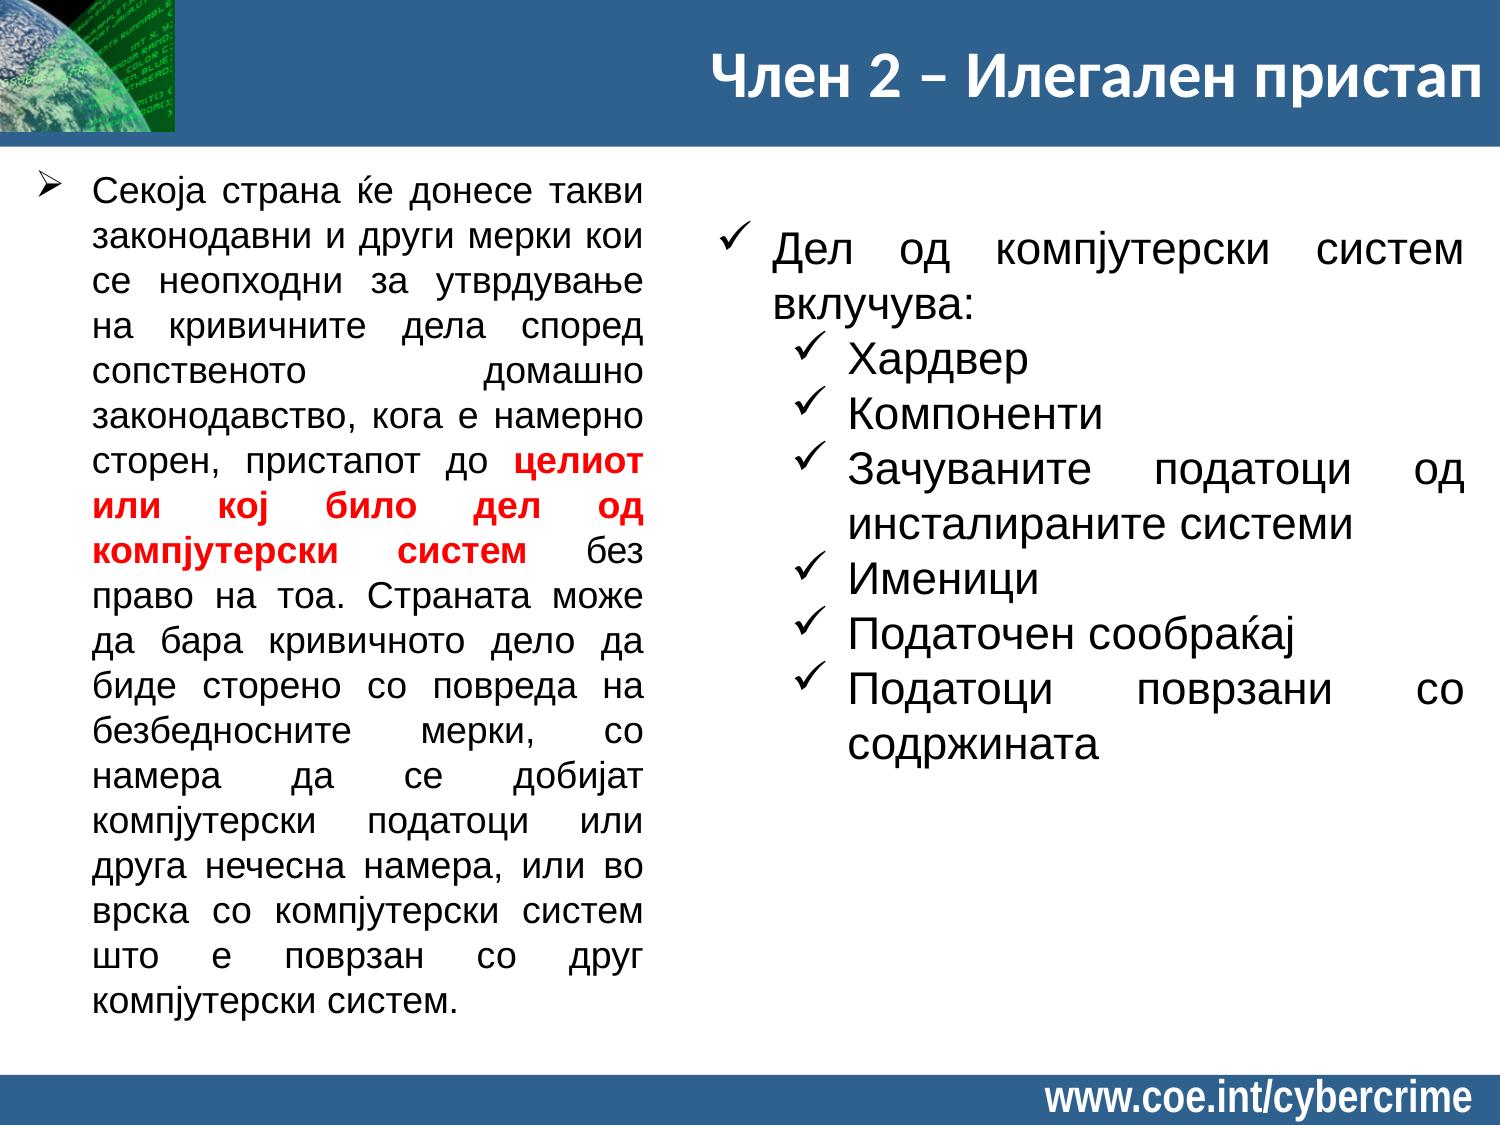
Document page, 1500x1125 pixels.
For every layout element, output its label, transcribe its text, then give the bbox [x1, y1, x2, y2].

text_box www.coe.int/cybercrime [1030, 1059, 1500, 1125]
text_box Член 2 – Илегален пристап [0, 0, 1500, 149]
text_box Секоја страна ќе донесе такви законодавни и други мерки кои се неопходни за утврдување на кривичните дела според сопственото домашно законодавство, кога е намерно сторен, пристапот до целиот или кој било дел од компјутерски систем без право на тоа. Страната може да бара кривичното дело да биде сторено со повреда на безбедносните мерки, со намера да се добијат компјутерски податоци или друга нечесна намера, или во врска со компјутерски систем што е поврзан со друг компјутерски систем. [20, 158, 659, 1028]
picture [0, 0, 175, 132]
text_box [0, 1073, 1030, 1125]
text_box Дел од компјутерски систем вклучува: Хардвер Компоненти Зачуваните податоци од инсталираните системи Именици Податочен сообраќај Податоци поврзани со содржината [701, 211, 1480, 776]
